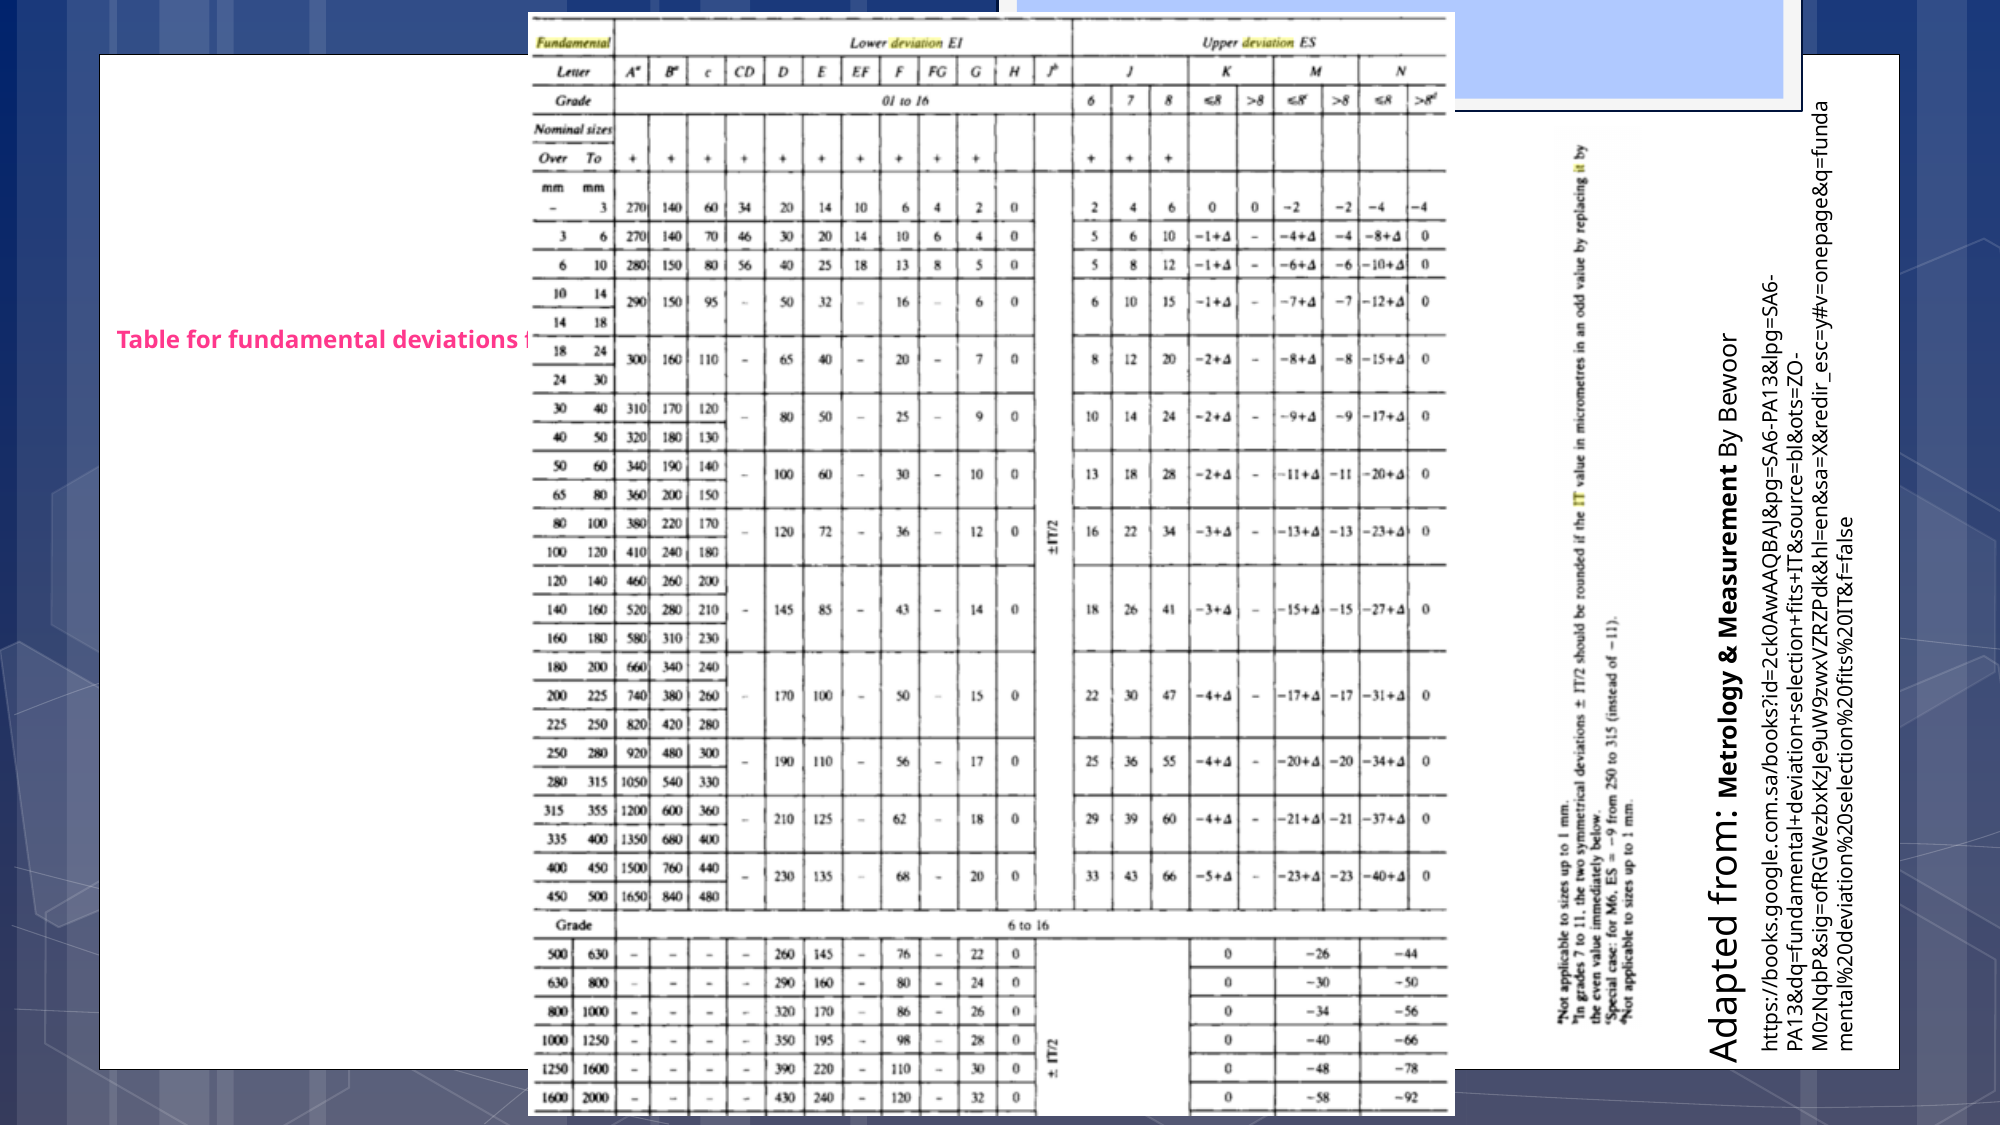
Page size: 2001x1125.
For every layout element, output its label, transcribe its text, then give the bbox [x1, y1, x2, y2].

title Table for fundamental deviations for holes [101, 316, 522, 390]
text_box Adapted from: Metrology & Measurement By Bewoor [1691, 630, 1752, 1078]
text_box Adapted from: Metrology & Measurement By Bewoor [1691, 292, 1752, 531]
picture [528, 11, 2000, 1116]
text_box https://books.google.com.sa/books?id=2ck0AwAAQBAJ&pg=SA6-PA13&lpg=SA6-PA13&dq=fundamental+deviation+selection+fits+IT&source=bl&ots=ZO-M0zNqbP&sig=ofRGWezbxKzJe9uW9zwxVZRZPdk&hl=en&sa=X&redir_esc=y#v=onepage&q=fundamental%20deviation%20selection%20fits%20IT&f=false [1752, 630, 1889, 1068]
text_box https://books.google.com.sa/books?id=2ck0AwAAQBAJ&pg=SA6-PA13&lpg=SA6-PA13&dq=fundamental+deviation+selection+fits+IT&source=bl&ots=ZO-M0zNqbP&sig=ofRGWezbxKzJe9uW9zwxVZRZPdk&hl=en&sa=X&redir_esc=y#v=onepage&q=fundamental%20deviation%20selection%20fits%20IT&f=false [1749, 67, 1889, 531]
